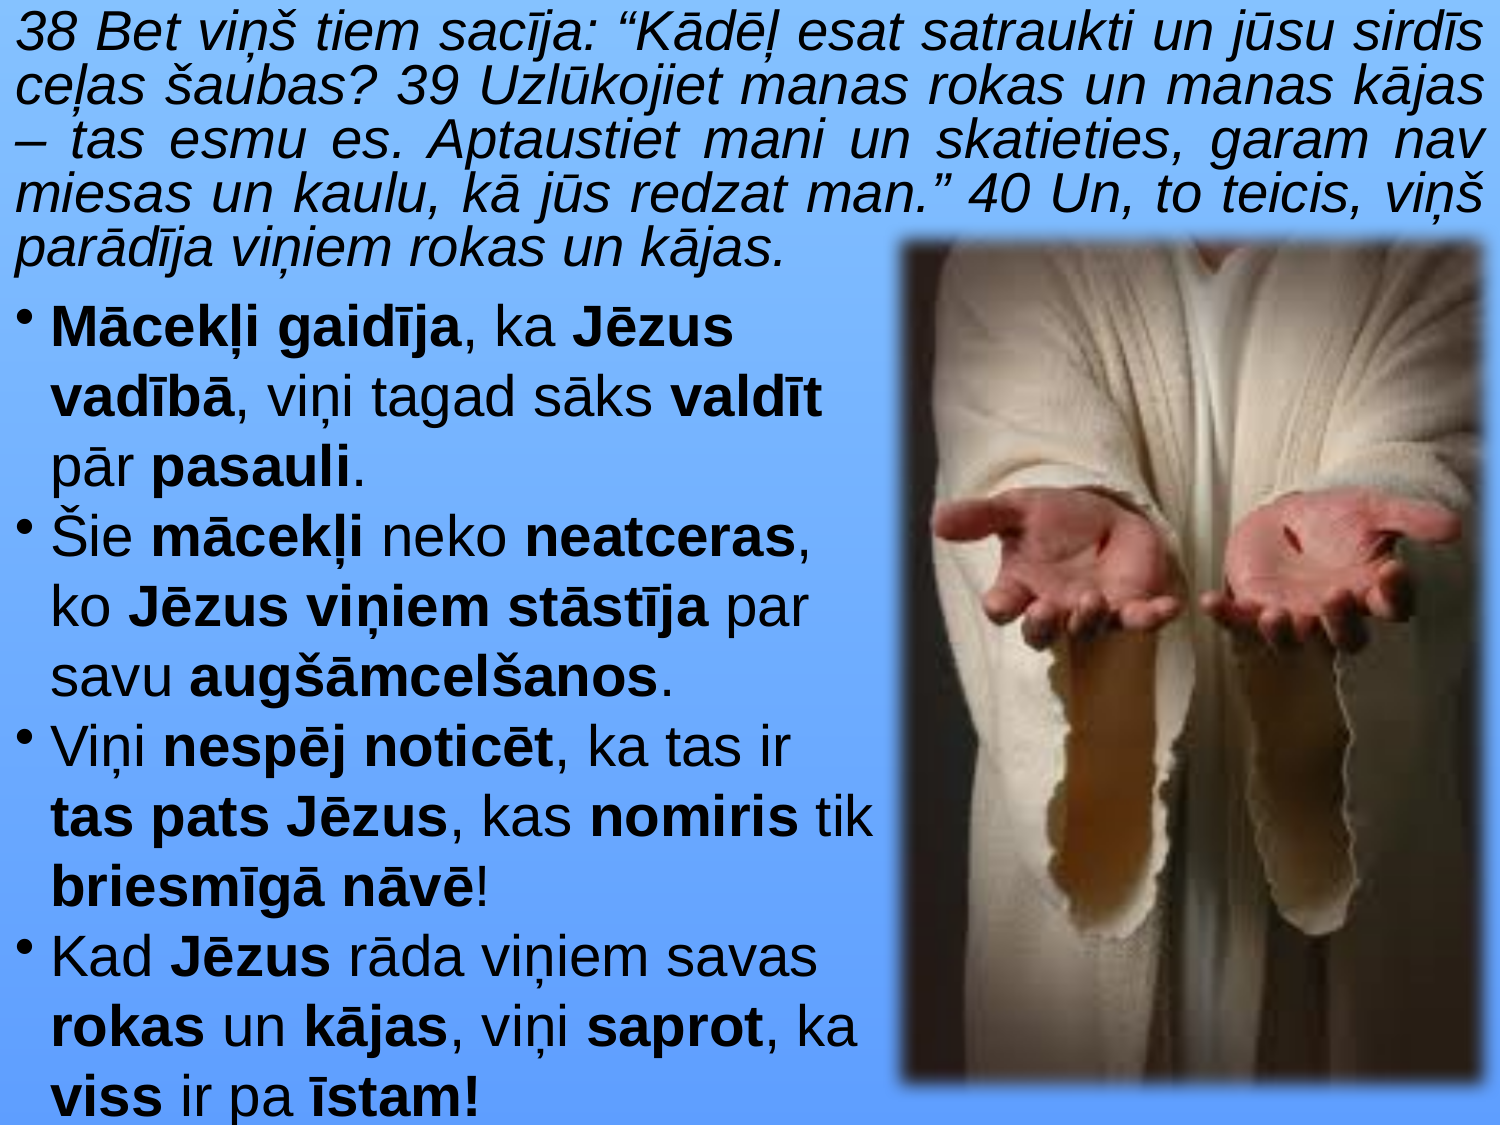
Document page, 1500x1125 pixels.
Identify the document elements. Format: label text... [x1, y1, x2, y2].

picture [883, 222, 1500, 1102]
text_box Mācekļi gaidīja, ka Jēzus vadībā, viņi tagad sāks valdīt pār pasauli. Šie mācekļi neko neatceras, ko Jēzus viņiem stāstīja par savu augšāmcelšanos. Viņi nespēj noticēt, ka tas ir tas pats Jēzus, kas nomiris tik briesmīgā nāvē! Kad Jēzus rāda viņiem savas rokas un kājas, viņi saprot, ka viss ir pa īstam! [0, 281, 903, 1125]
list 38 Bet viņš tiem sacīja: “Kādēļ esat satraukti un jūsu sirdīs ceļas šaubas? 39 Uzlūkojiet manas rokas un manas kājas – tas esmu es. Aptaustiet mani un skatieties, garam nav miesas un kaulu, kā jūs redzat man.” 40 Un, to teicis, viņš parādīja viņiem rokas un kājas. [0, 0, 1500, 178]
